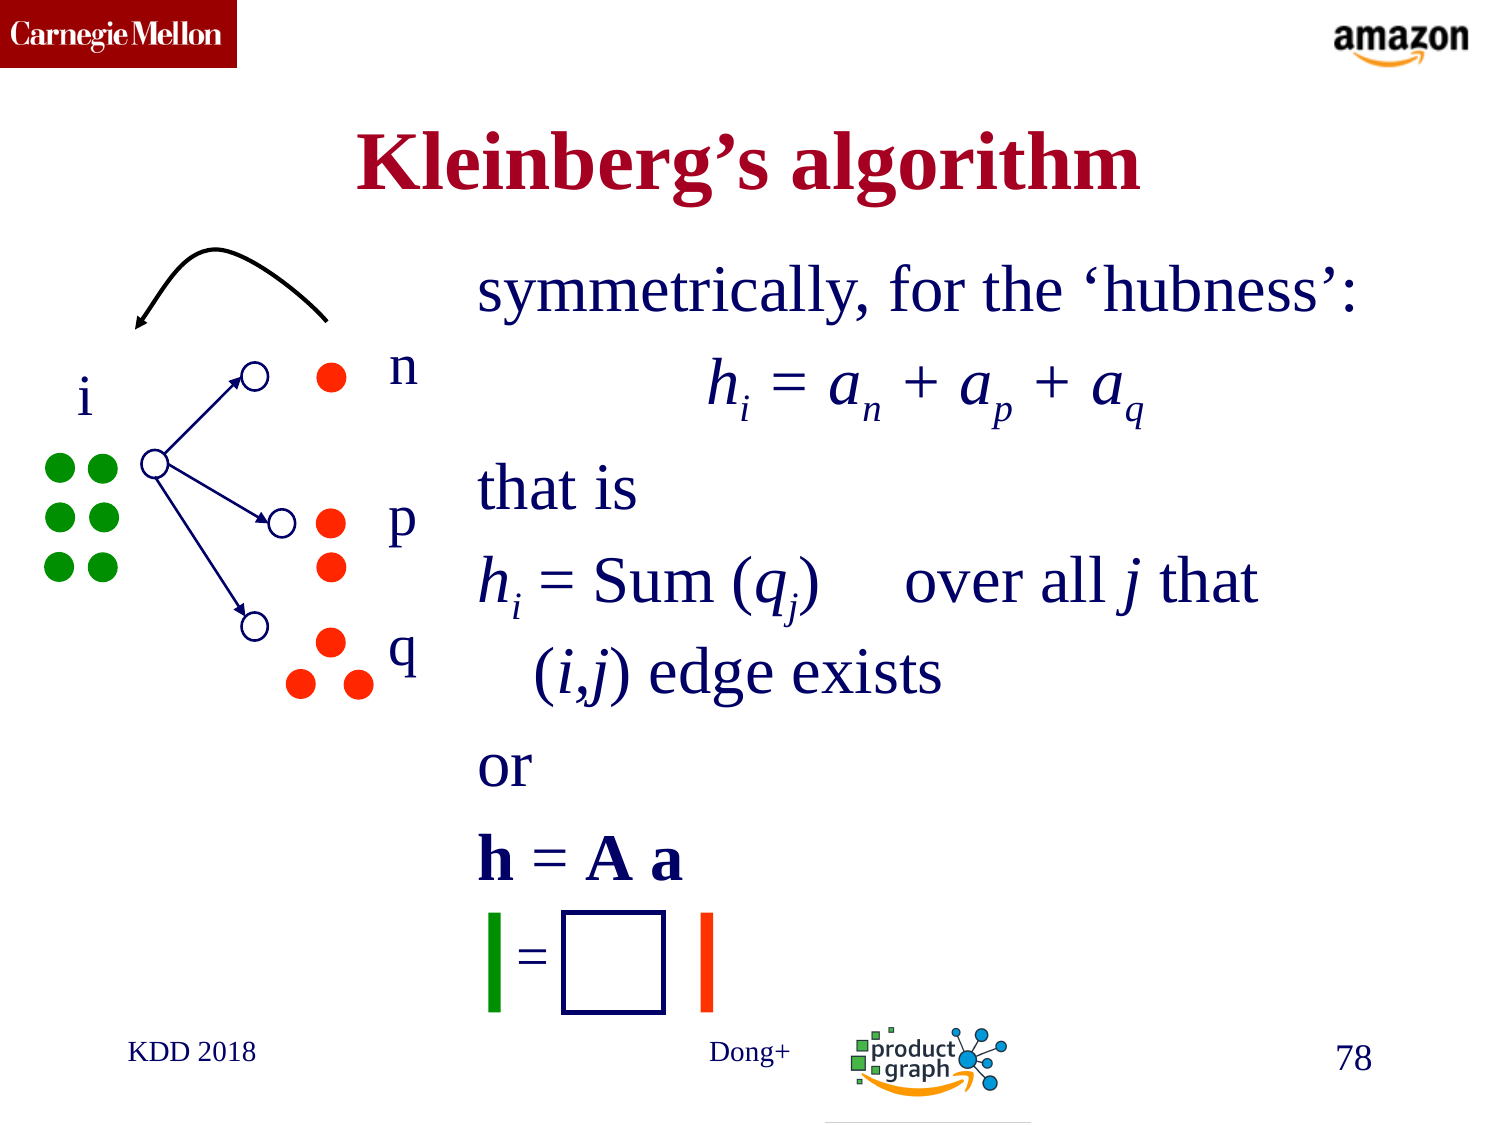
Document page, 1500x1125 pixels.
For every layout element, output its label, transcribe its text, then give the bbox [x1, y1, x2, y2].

text_box [45, 452, 76, 483]
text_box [154, 479, 246, 616]
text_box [169, 463, 268, 524]
list symmetrically, for the ‘hubness’: hi = an + ap + aq that is hi = Sum (qj) over all j that (i,j) edge exists or h = A a [462, 237, 1388, 1001]
text_box [316, 362, 347, 393]
text_box [44, 551, 75, 582]
picture [1322, 4, 1484, 88]
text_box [488, 910, 714, 1013]
title Kleinberg’s algorithm [112, 99, 1388, 213]
text_box [45, 502, 76, 533]
slide_number KDD 2018 [112, 1024, 426, 1101]
text_box [315, 627, 346, 658]
text_box n [374, 318, 434, 404]
footer Dong+ [512, 1024, 988, 1101]
text_box [285, 668, 316, 699]
text_box [89, 502, 120, 533]
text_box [163, 376, 241, 453]
text_box [316, 552, 347, 583]
text_box [87, 552, 118, 583]
text_box [141, 449, 167, 478]
text_box p [373, 470, 433, 555]
text_box i [62, 350, 109, 435]
text_box [315, 508, 346, 539]
text_box [87, 453, 118, 484]
text_box [241, 362, 269, 391]
text_box q [373, 600, 433, 685]
picture [0, 0, 237, 68]
text_box [241, 612, 268, 641]
text_box [269, 509, 296, 538]
text_box [135, 249, 328, 330]
slide_number 78 [1074, 1024, 1388, 1101]
text_box [343, 669, 374, 700]
